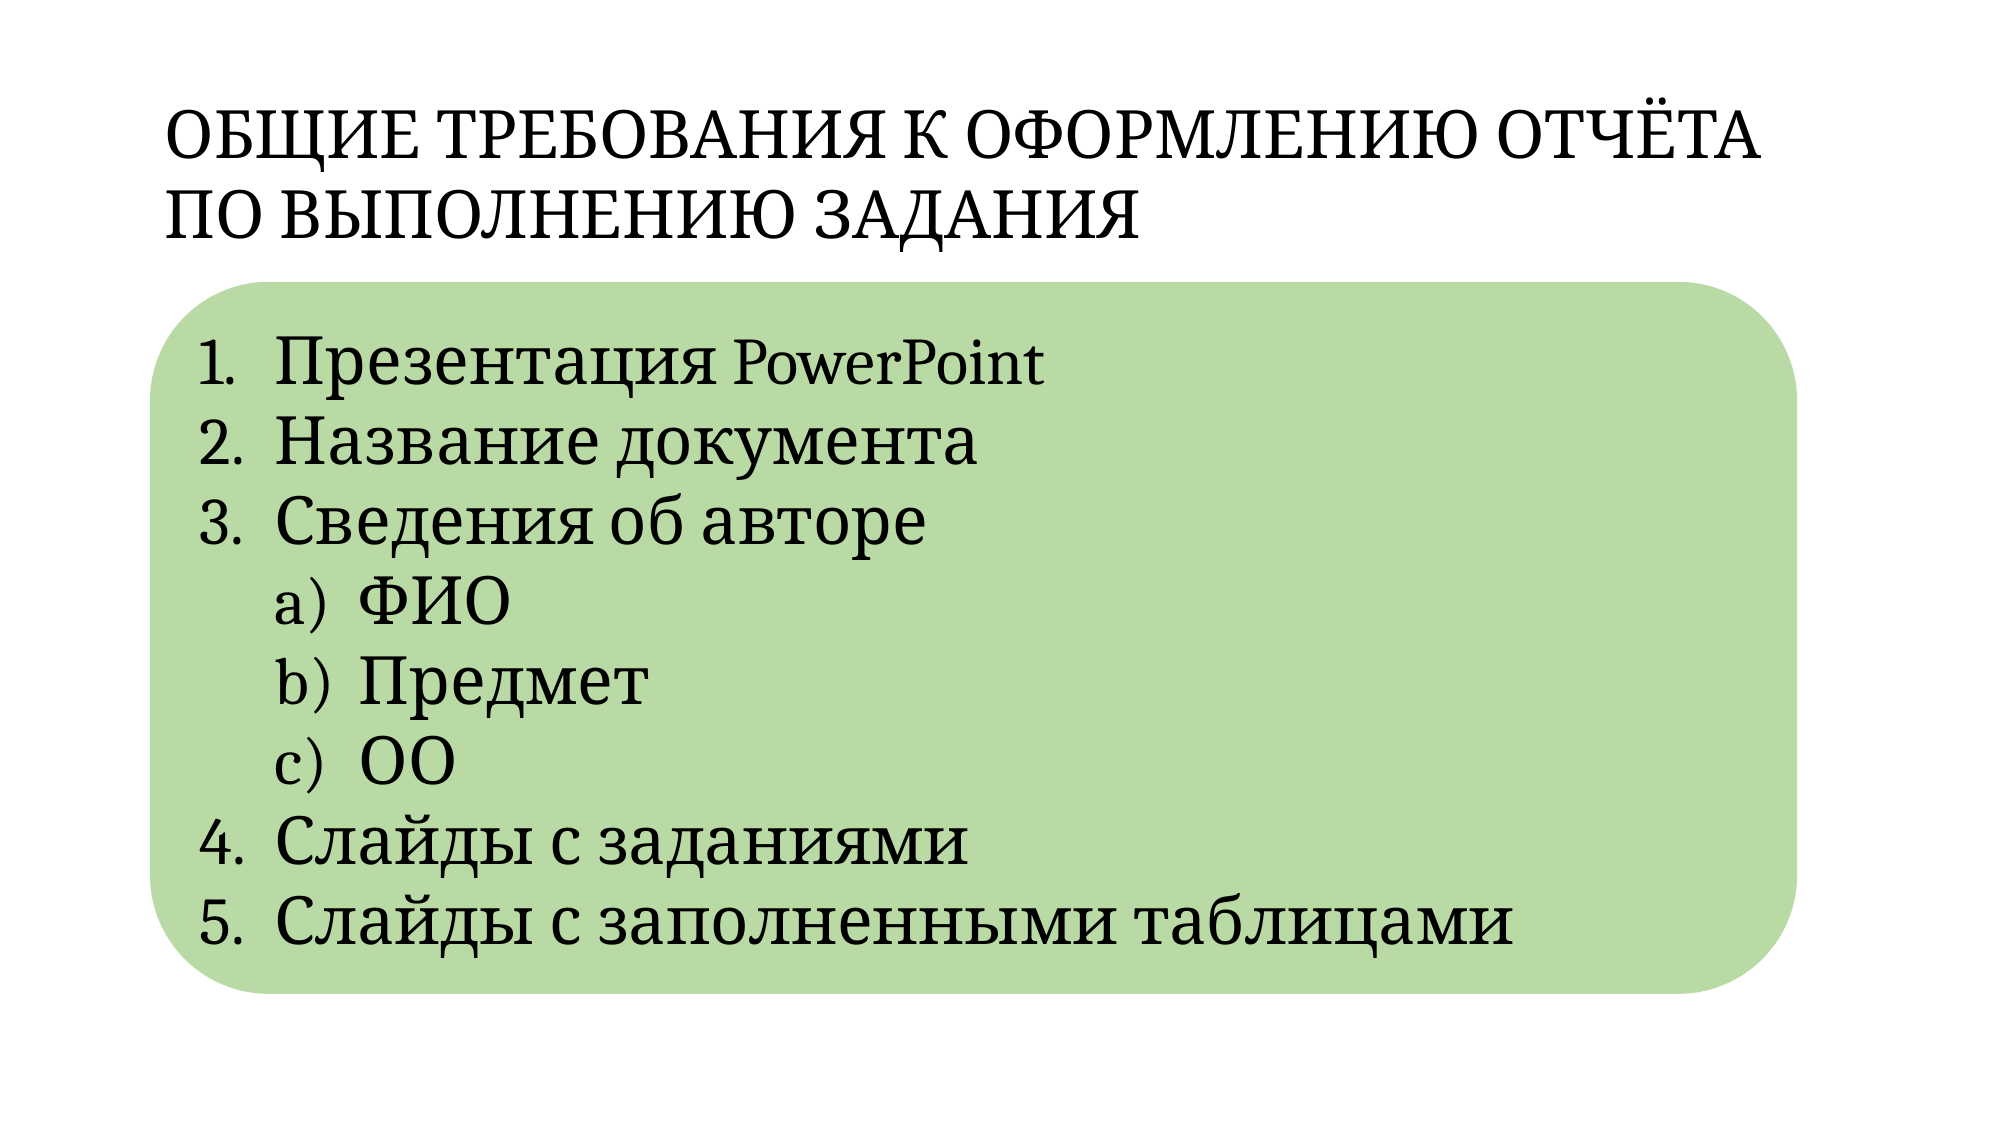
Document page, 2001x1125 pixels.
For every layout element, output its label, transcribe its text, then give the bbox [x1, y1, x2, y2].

text_box ОБЩИЕ ТРЕБОВАНИЯ К ОФОРМЛЕНИЮ ОТЧЁТА ПО ВЫПОЛНЕНИЮ ЗАДАНИЯ [149, 84, 1831, 260]
text_box Презентация PowerPoint Название документа Сведения об авторе ФИО Предмет ОО Слайды с заданиями Слайды с заполненными таблицами [148, 280, 1799, 995]
